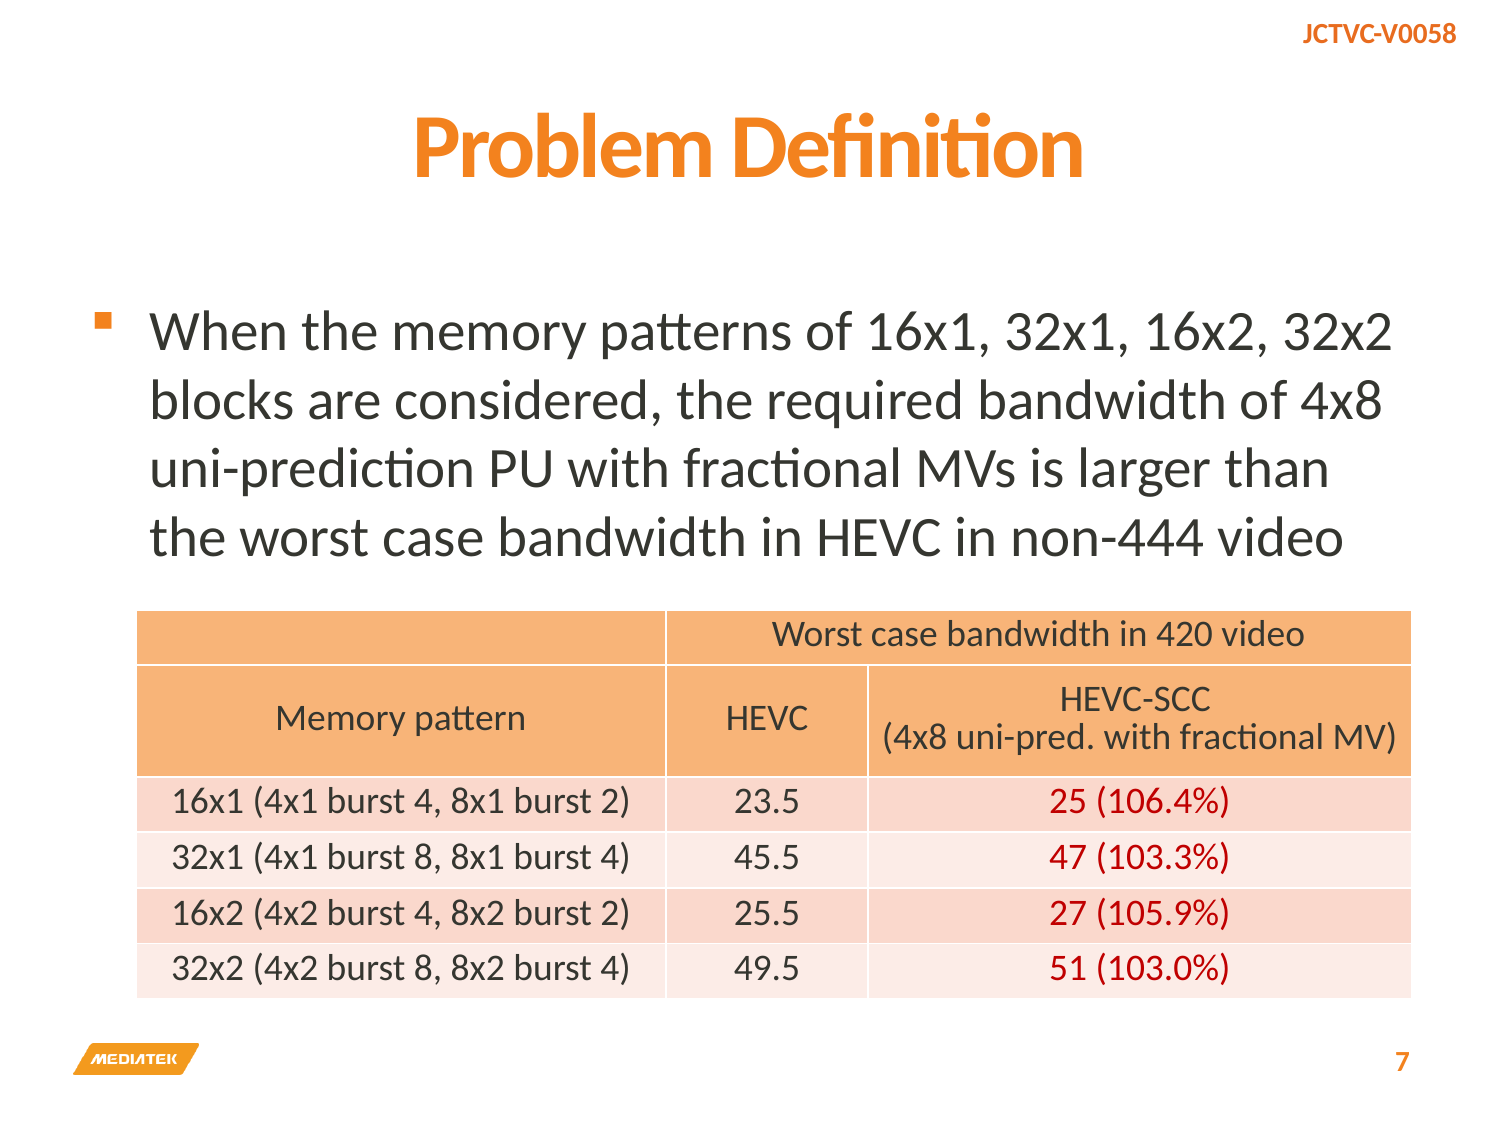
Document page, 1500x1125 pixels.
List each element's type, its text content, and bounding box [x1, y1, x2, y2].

list When the memory patterns of 16x1, 32x1, 16x2, 32x2 blocks are considered, the required bandwidth of 4x8 uni-prediction PU with fractional MVs is larger than the worst case bandwidth in HEVC in non-444 video [75, 286, 1425, 598]
table_cell 25.5 [667, 889, 867, 943]
table_cell 45.5 [667, 833, 867, 887]
table_cell 32x1 (4x1 burst 8, 8x1 burst 4) [137, 833, 665, 887]
table_header Worst case bandwidth in 420 video [667, 611, 1411, 664]
table_cell 27 (105.9%) [869, 889, 1411, 943]
table_cell Memory pattern [137, 666, 665, 776]
table_cell 23.5 [667, 778, 867, 831]
table_cell 47 (103.3%) [869, 833, 1411, 887]
table_cell HEVC-SCC (4x8 uni-pred. with fractional MV) [869, 666, 1411, 776]
slide_number 7 [1251, 1029, 1425, 1090]
table_cell HEVC [667, 666, 867, 776]
table_cell 49.5 [667, 944, 867, 998]
title Problem Definition [75, 99, 1425, 286]
table_header [137, 611, 665, 664]
table_cell 16x2 (4x2 burst 4, 8x2 burst 2) [137, 889, 665, 943]
table_cell 32x2 (4x2 burst 8, 8x2 burst 4) [137, 944, 665, 998]
table_cell 51 (103.0%) [869, 944, 1411, 998]
picture [73, 1043, 199, 1075]
table_cell 16x1 (4x1 burst 4, 8x1 burst 2) [137, 778, 665, 831]
table_cell 25 (106.4%) [869, 778, 1411, 831]
